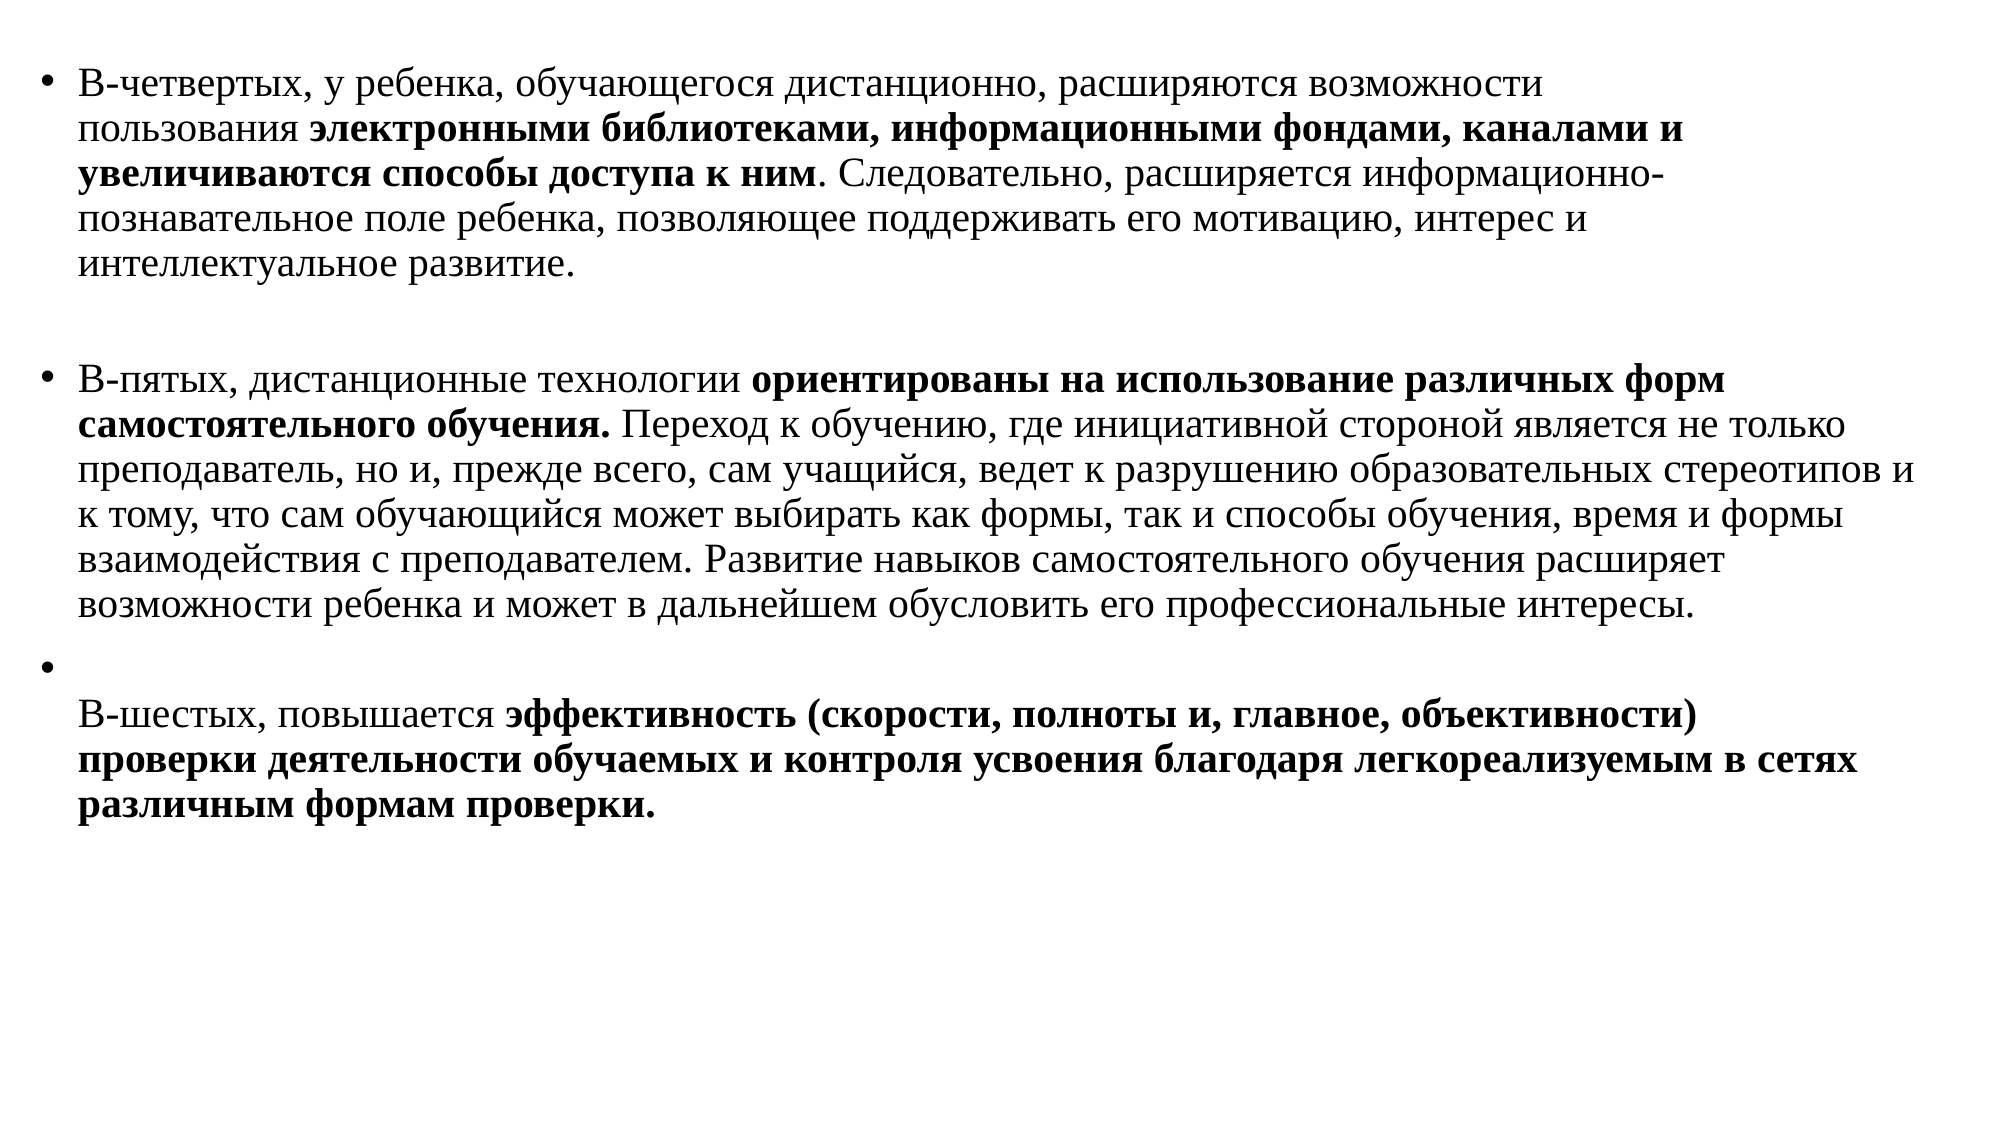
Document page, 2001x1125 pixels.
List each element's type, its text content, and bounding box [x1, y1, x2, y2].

list В-четвертых, у ребенка, обучающегося дистанционно, расширяются возможности пользования электронными библиотеками, информационными фондами, каналами и увеличиваются способы доступа к ним. Следовательно, расширяется информационно- познавательное поле ребенка, позволяющее поддерживать его мотивацию, интерес и интеллектуальное развитие. В-пятых, дистанционные технологии ориентированы на использование различных форм самостоятельного обучения. Переход к обучению, где инициативной стороной является не только преподаватель, но и, прежде всего, сам учащийся, ведет к разрушению образовательных стереотипов и к тому, что сам обучающийся может выбирать как формы, так и способы обучения, время и формы взаимодействия с преподавателем. Развитие навыков самостоятельного обучения расширяет возможности ребенка и может в дальнейшем обусловить его профессиональные интересы. В-шестых, повышается эффективность (скорости, полноты и, главное, объективности) проверки деятельности обучаемых и контроля усвоения благодаря легкореализуемым в сетях различным формам проверки. [25, 52, 1944, 1014]
